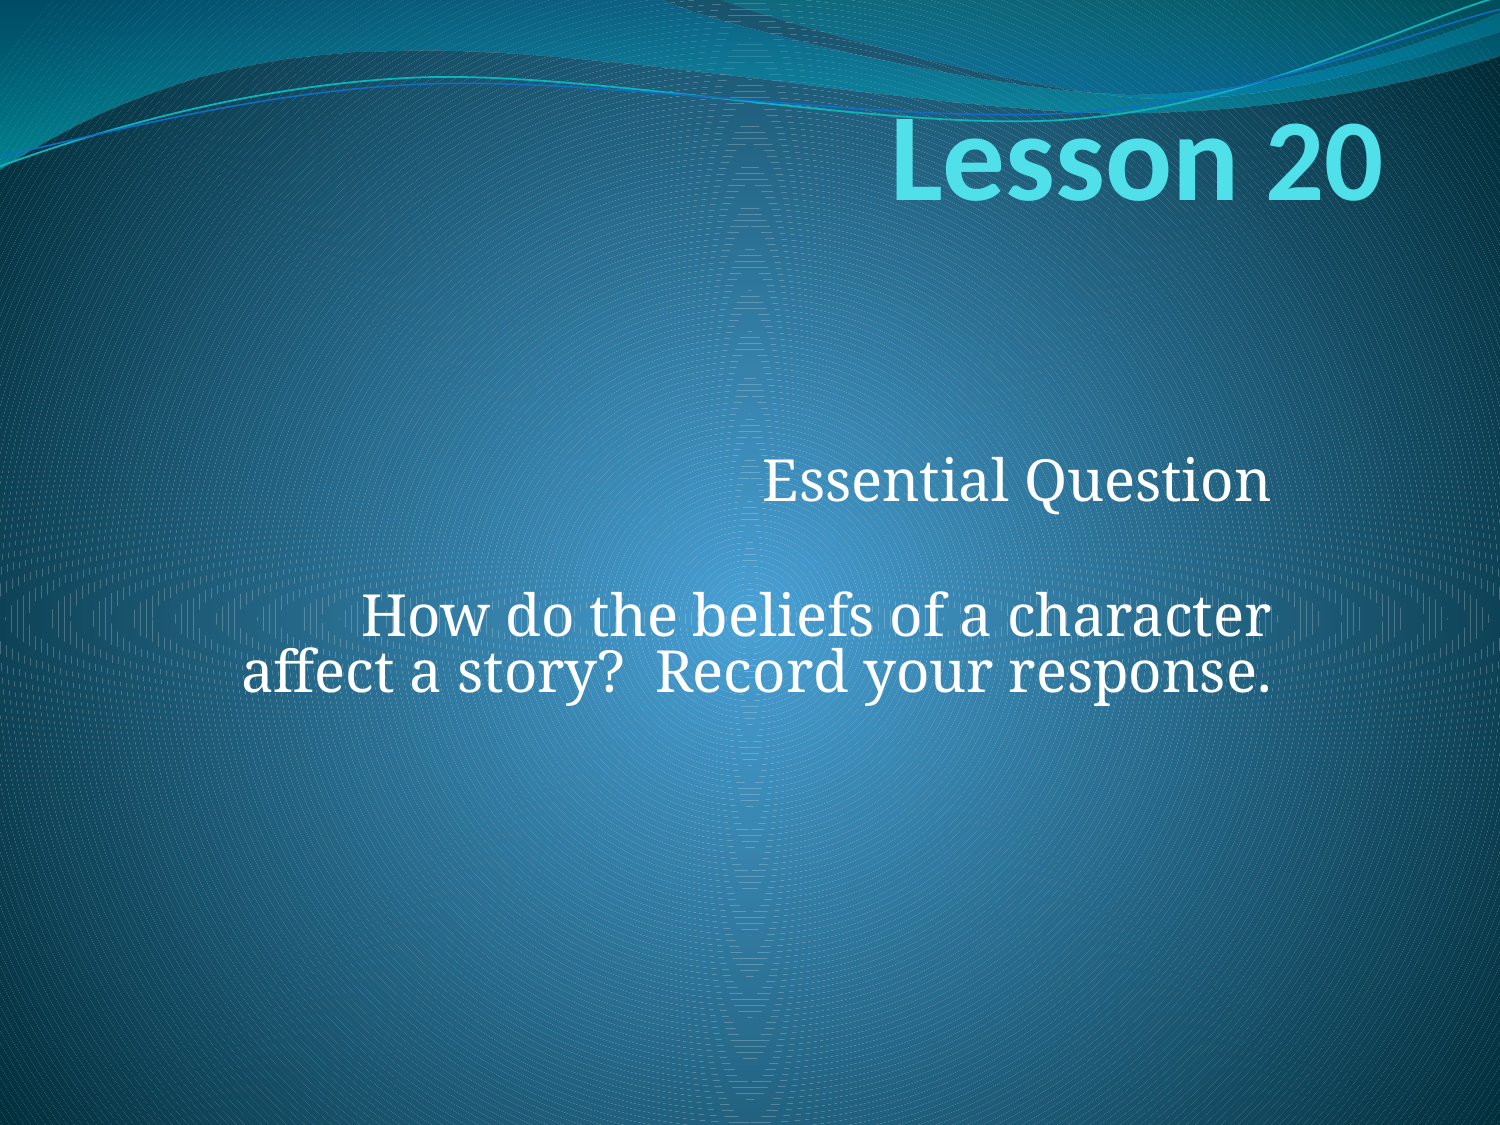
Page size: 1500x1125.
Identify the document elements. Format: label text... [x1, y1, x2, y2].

subtitle Essential Question How do the beliefs of a character affect a story? Record your response. [224, 449, 1276, 751]
title Lesson 20 [112, 62, 1388, 226]
